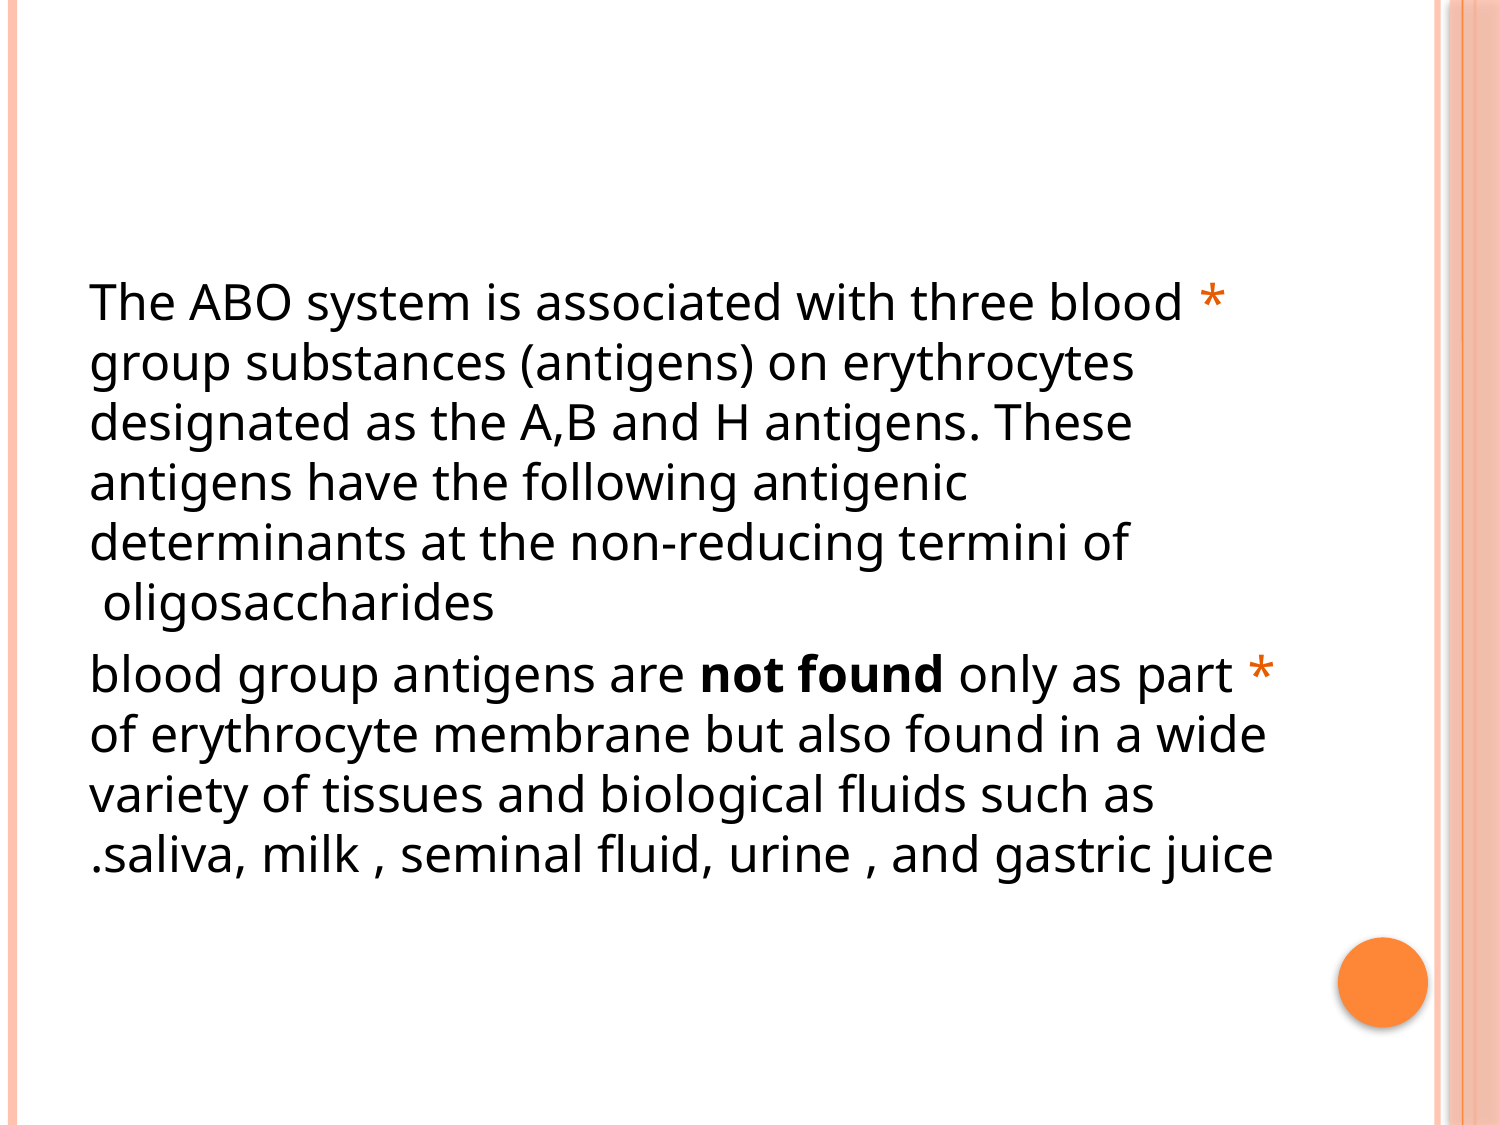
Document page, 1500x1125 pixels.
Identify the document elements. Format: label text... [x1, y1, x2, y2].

list * The ABO system is associated with three blood group substances (antigens) on erythrocytes designated as the A,B and H antigens. These antigens have the following antigenic determinants at the non-reducing termini of oligosaccharides * blood group antigens are not found only as part of erythrocyte membrane but also found in a wide variety of tissues and biological fluids such as saliva, milk , seminal fluid, urine , and gastric juice. [75, 262, 1300, 1062]
